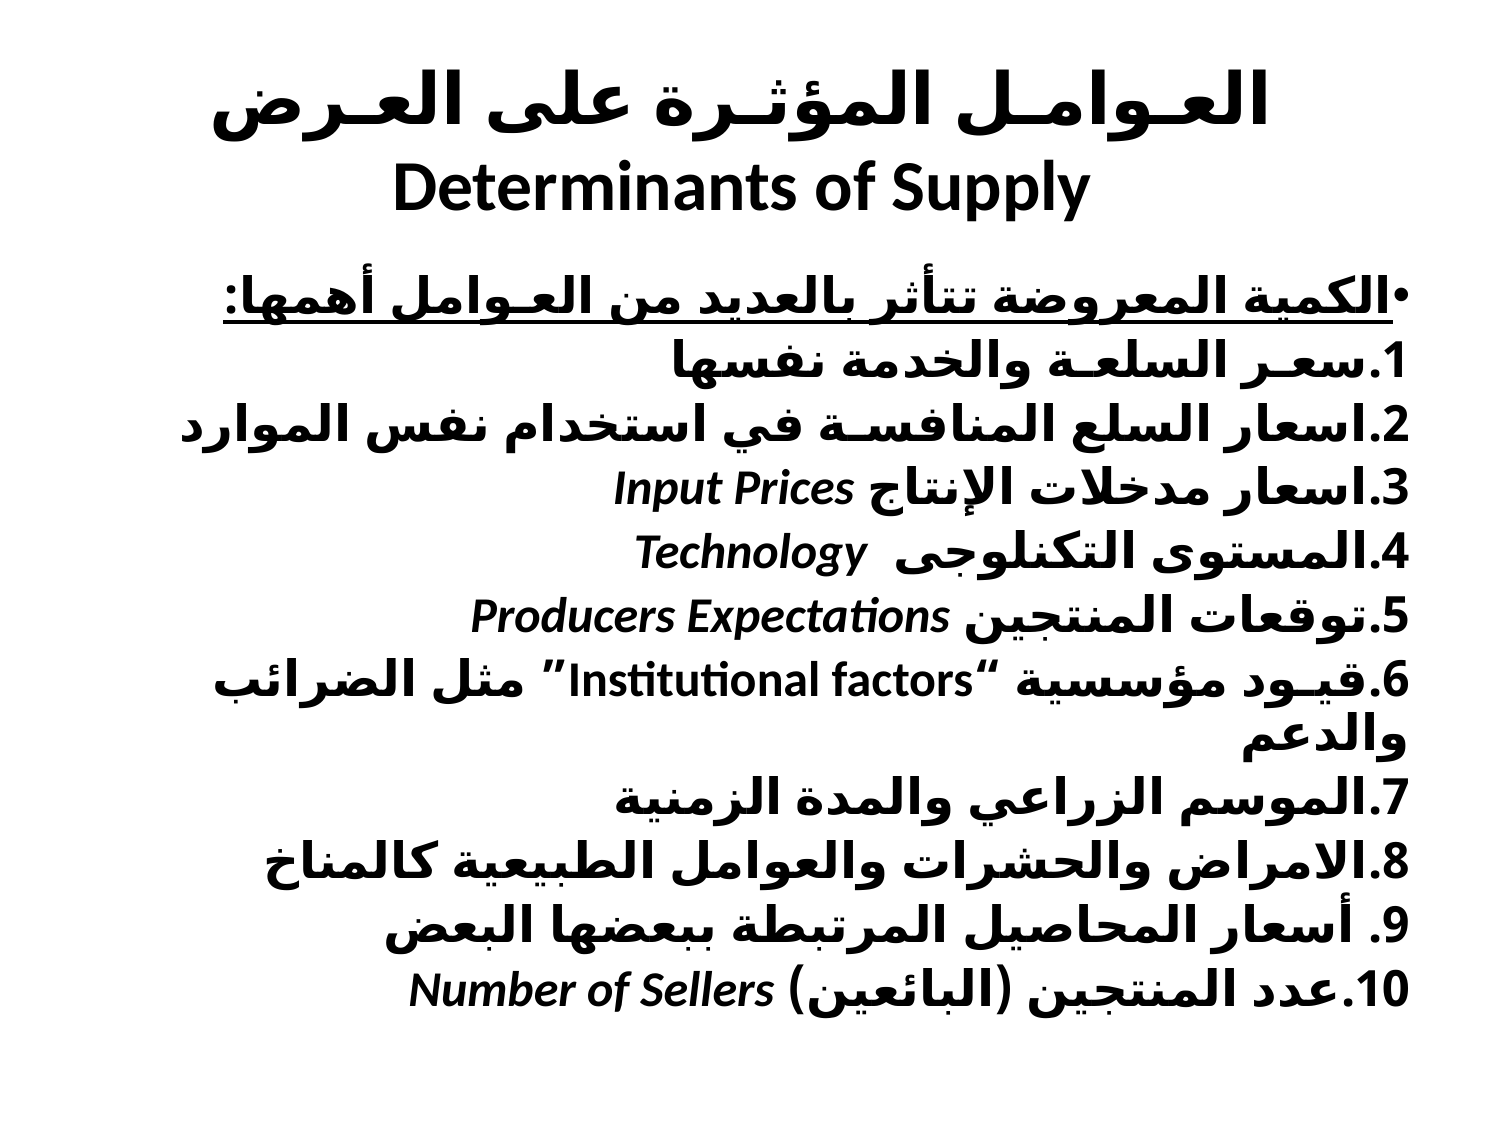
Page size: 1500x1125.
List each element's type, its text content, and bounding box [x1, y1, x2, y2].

title العـوامـل المؤثـرة على العـرض Determinants of Supply [75, 45, 1425, 233]
list الكمية المعروضة تتأثر بالعديد من العـوامل أهمها: سعـر السلعـة والخدمة نفسها اسعار السلع المنافسـة في استخدام نفس الموارد اسعار مدخلات الإنتاج Input Prices المستوى التكنلوجى Technology توقعات المنتجين Producers Expectations قيـود مؤسسية “Institutional factors” مثل الضرائب والدعم الموسم الزراعي والمدة الزمنية الامراض والحشرات والعوامل الطبيعية كالمناخ أسعار المحاصيل المرتبطة ببعضها البعض عدد المنتجين (البائعين) Number of Sellers [75, 262, 1425, 1005]
